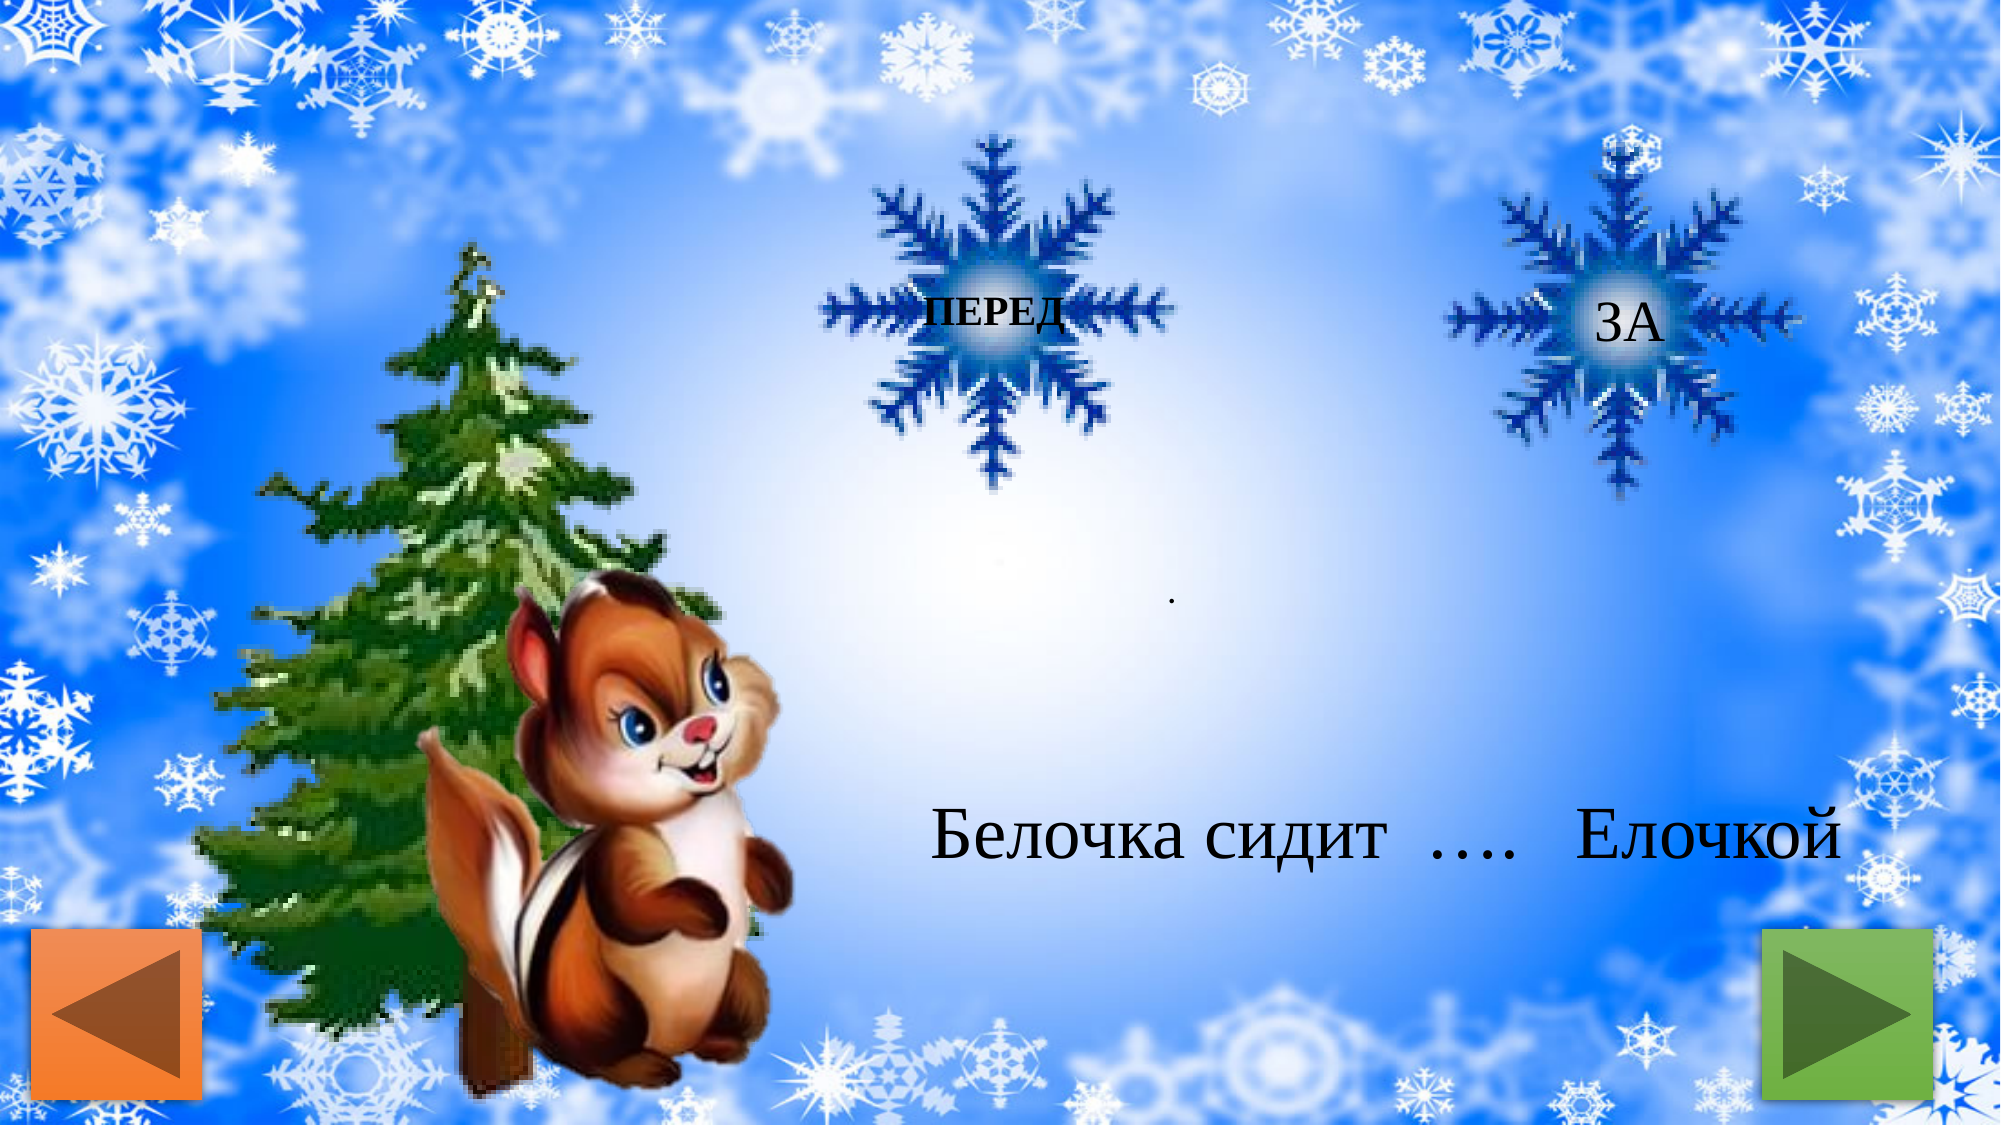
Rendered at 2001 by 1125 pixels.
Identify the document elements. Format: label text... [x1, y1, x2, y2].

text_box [1394, 93, 1848, 548]
text_box [1761, 928, 1933, 1100]
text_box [769, 85, 1219, 536]
text_box [30, 928, 131, 1100]
picture [0, 0, 2001, 1125]
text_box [131, 161, 806, 1125]
text_box Белочка сидит …. Елочкой [915, 776, 1859, 881]
text_box . [1152, 558, 1192, 618]
